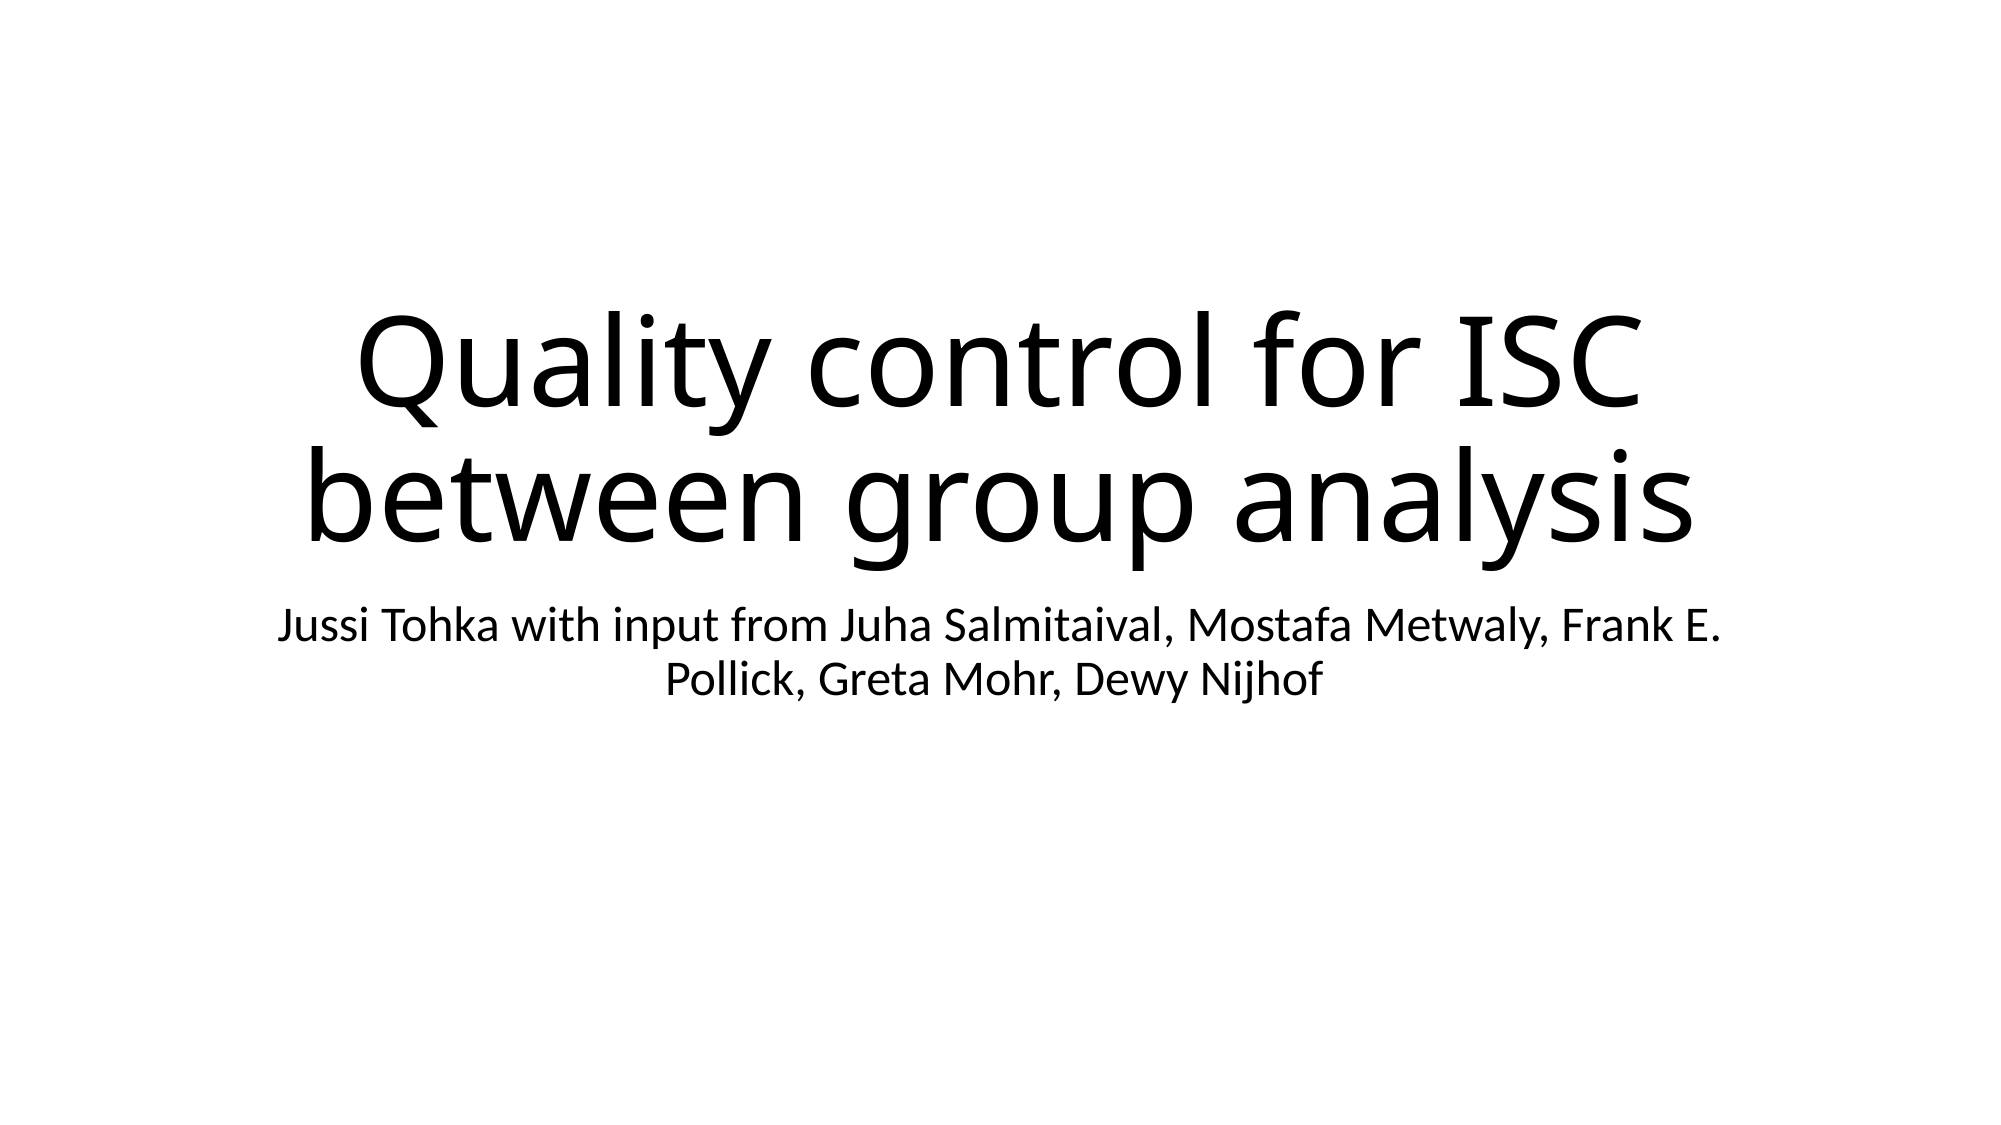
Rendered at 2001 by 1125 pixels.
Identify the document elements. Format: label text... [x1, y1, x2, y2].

subtitle Jussi Tohka with input from Juha Salmitaival, Mostafa Metwaly, Frank E. Pollick, Greta Mohr, Dewy Nijhof [249, 590, 1750, 863]
title Quality control for ISC between group analysis [249, 184, 1750, 576]
